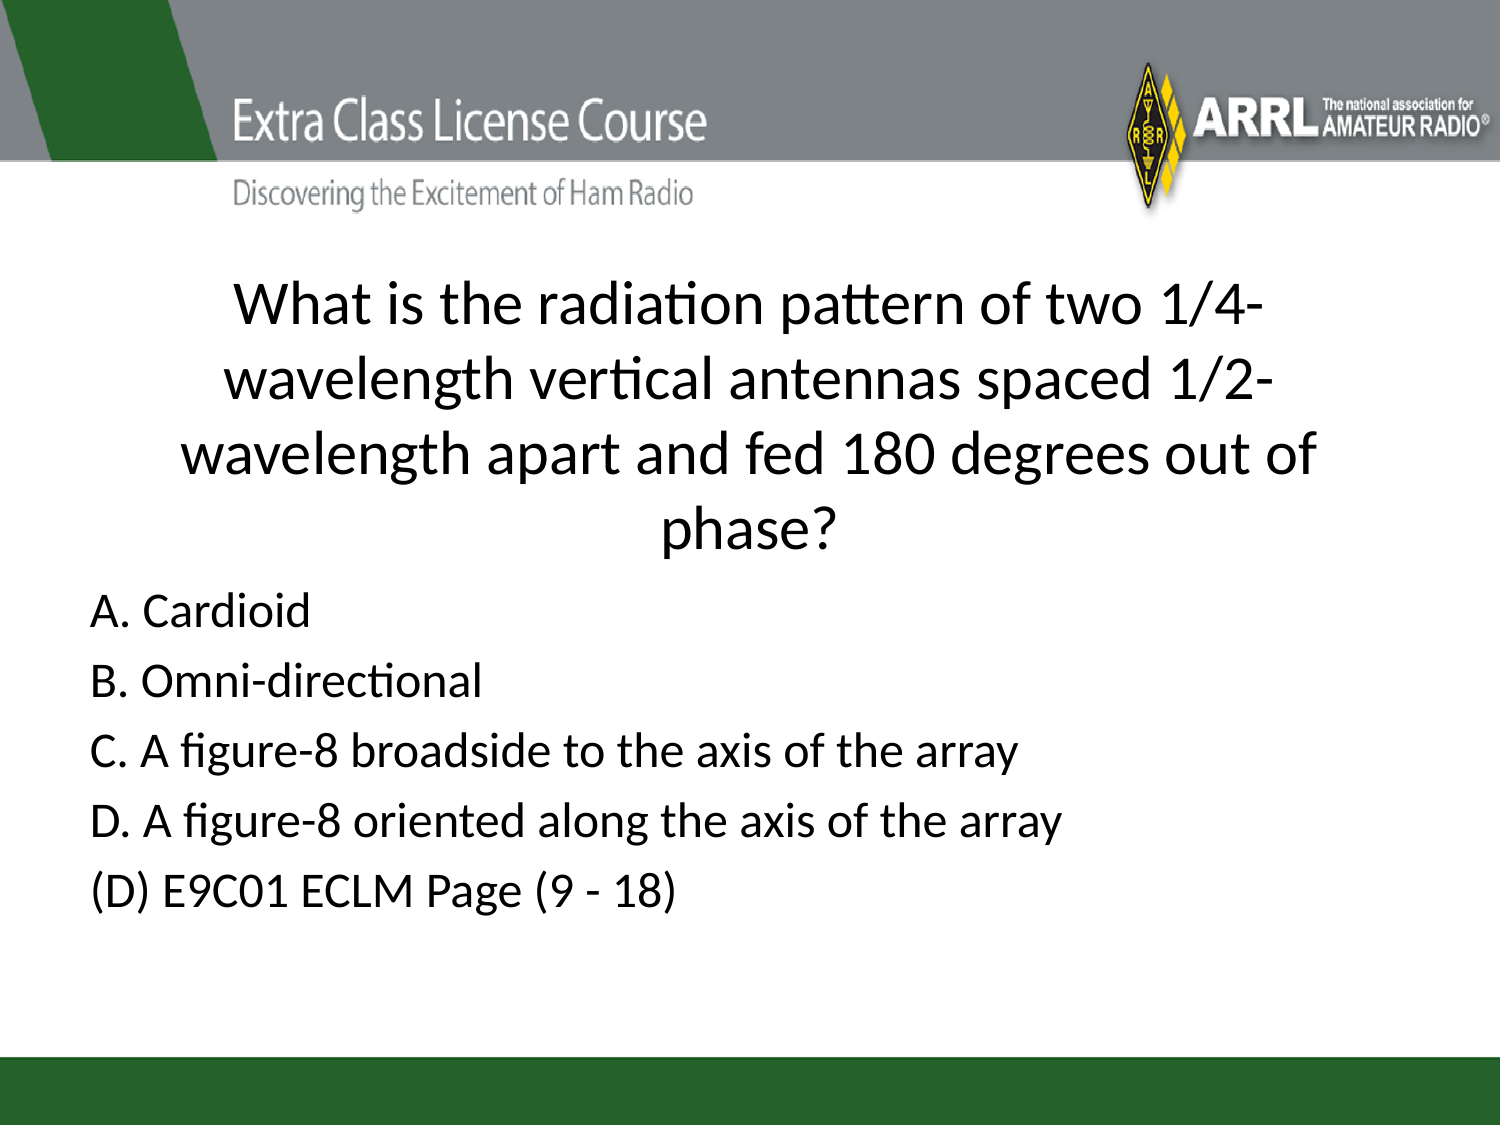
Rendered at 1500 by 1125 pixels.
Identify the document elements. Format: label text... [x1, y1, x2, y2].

picture [0, 0, 1500, 1125]
title What is the radiation pattern of two 1/4-wavelength vertical antennas spaced 1/2-wavelength apart and fed 180 degrees out of phase? [75, 254, 1425, 435]
list A. Cardioid B. Omni-directional C. A figure-8 broadside to the axis of the array D. A figure-8 oriented along the axis of the array (D) E9C01 ECLM Page (9 - 18) [75, 570, 1425, 945]
